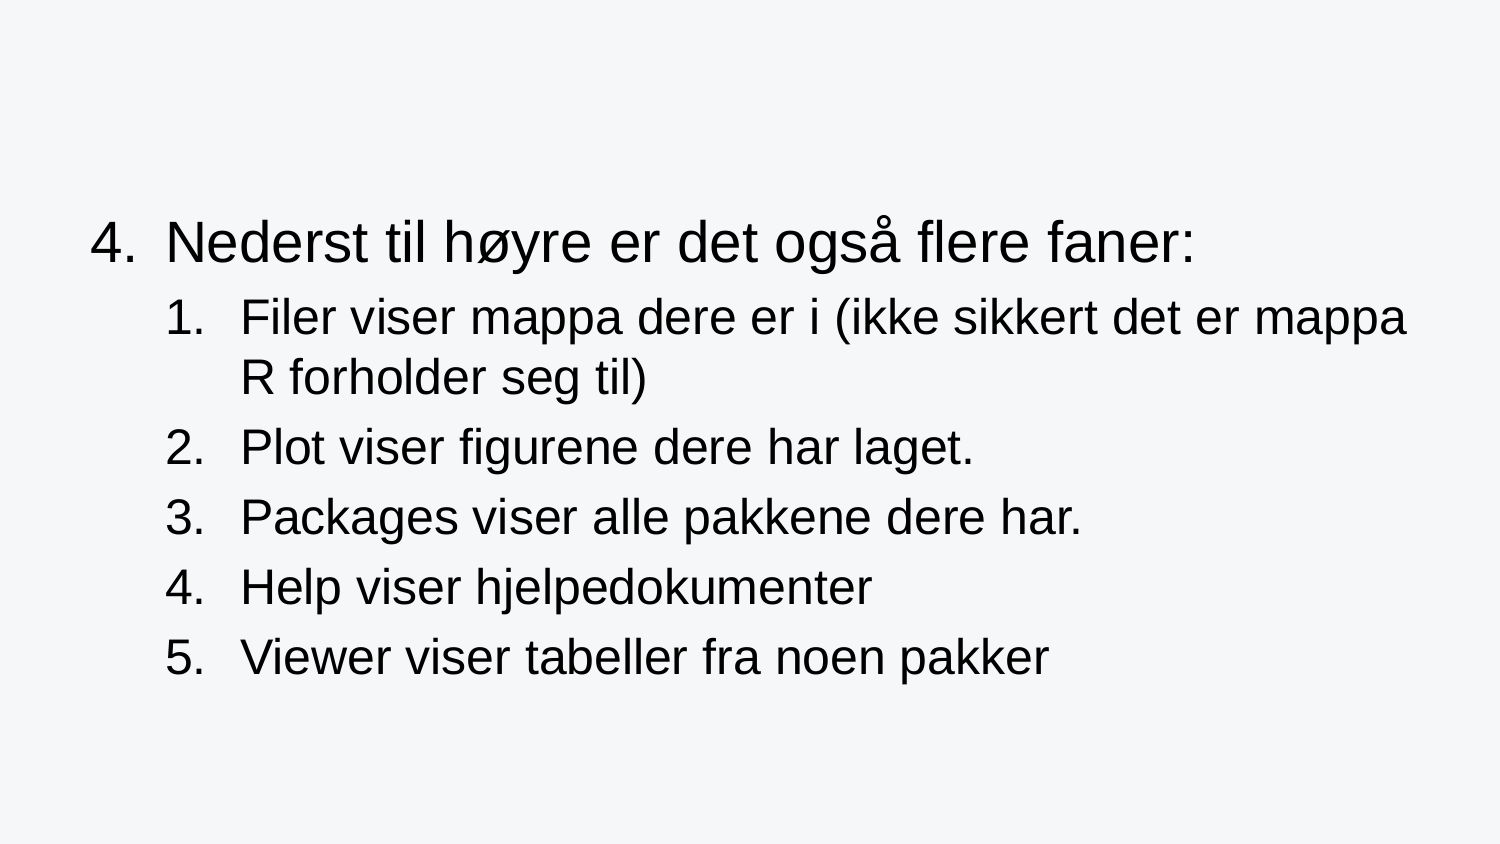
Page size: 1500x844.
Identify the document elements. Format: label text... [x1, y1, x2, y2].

list Nederst til høyre er det også flere faner: Filer viser mappa dere er i (ikke sikkert det er mappa R forholder seg til) Plot viser figurene dere har laget. Packages viser alle pakkene dere har. Help viser hjelpedokumenter Viewer viser tabeller fra noen pakker [75, 196, 1425, 754]
